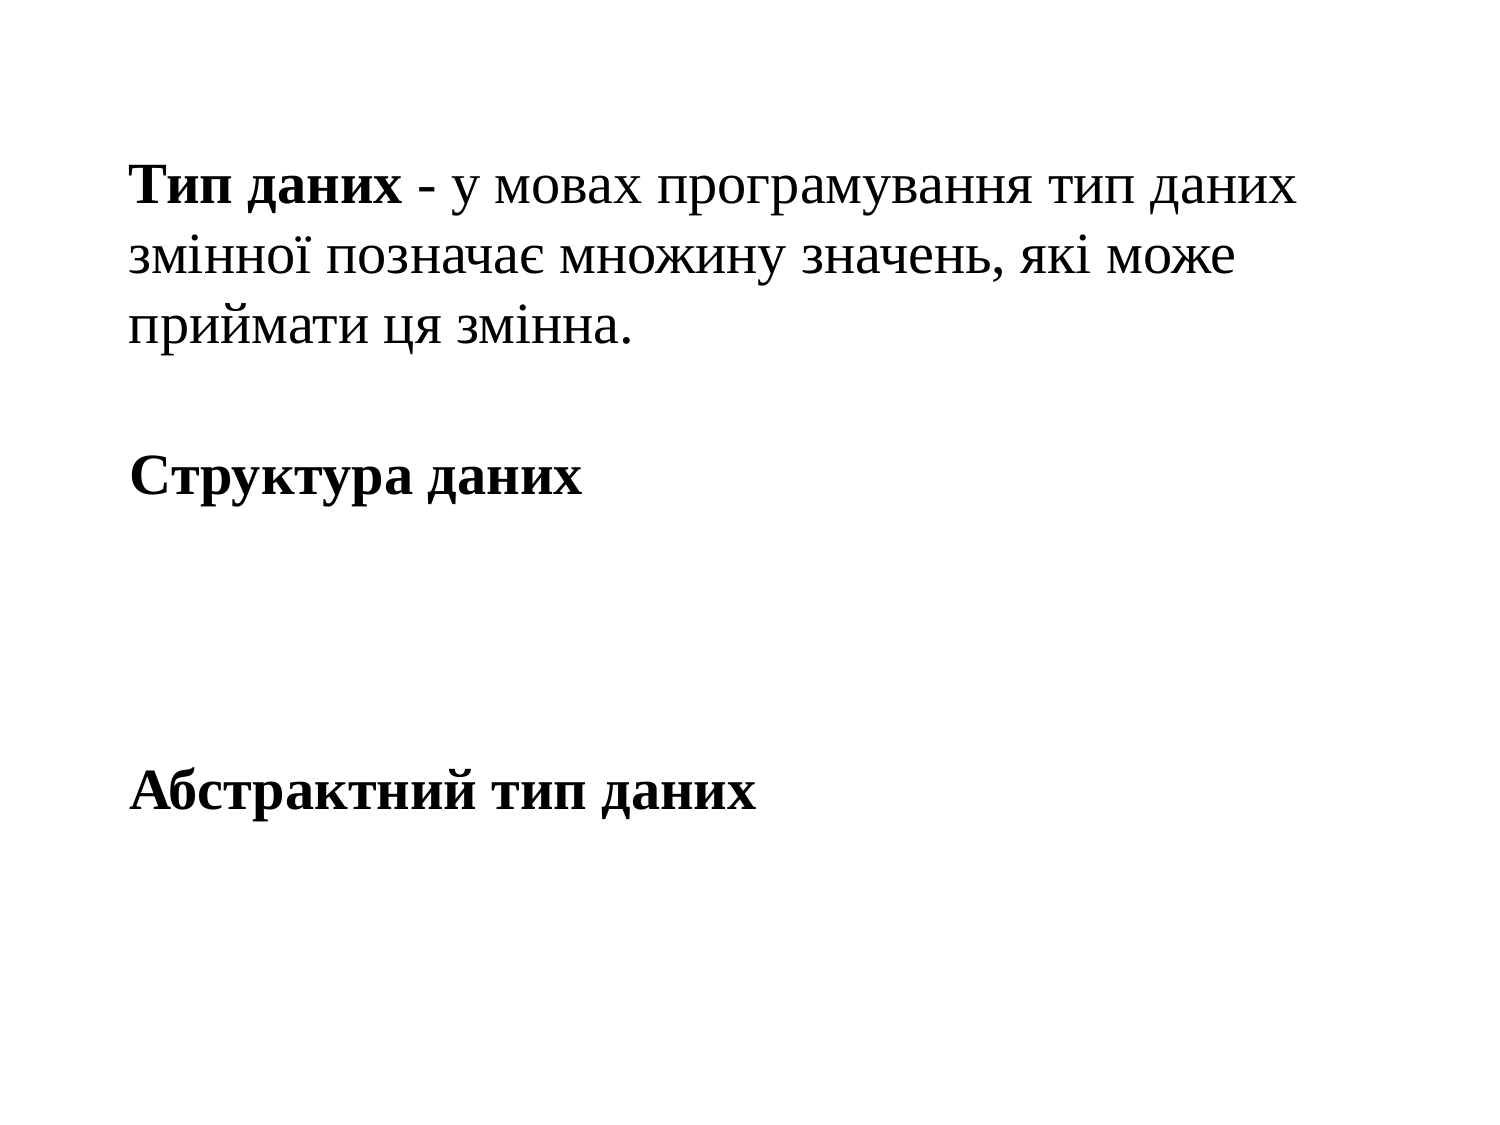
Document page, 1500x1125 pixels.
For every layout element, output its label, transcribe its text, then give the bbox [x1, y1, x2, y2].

text_box Тип даних Структура даних Абстрактний тип даних [0, 137, 1500, 1125]
list Тип даних - у мовах програмування тип даних змінної позначає множину значень, які може приймати ця змінна. [0, 137, 1499, 370]
